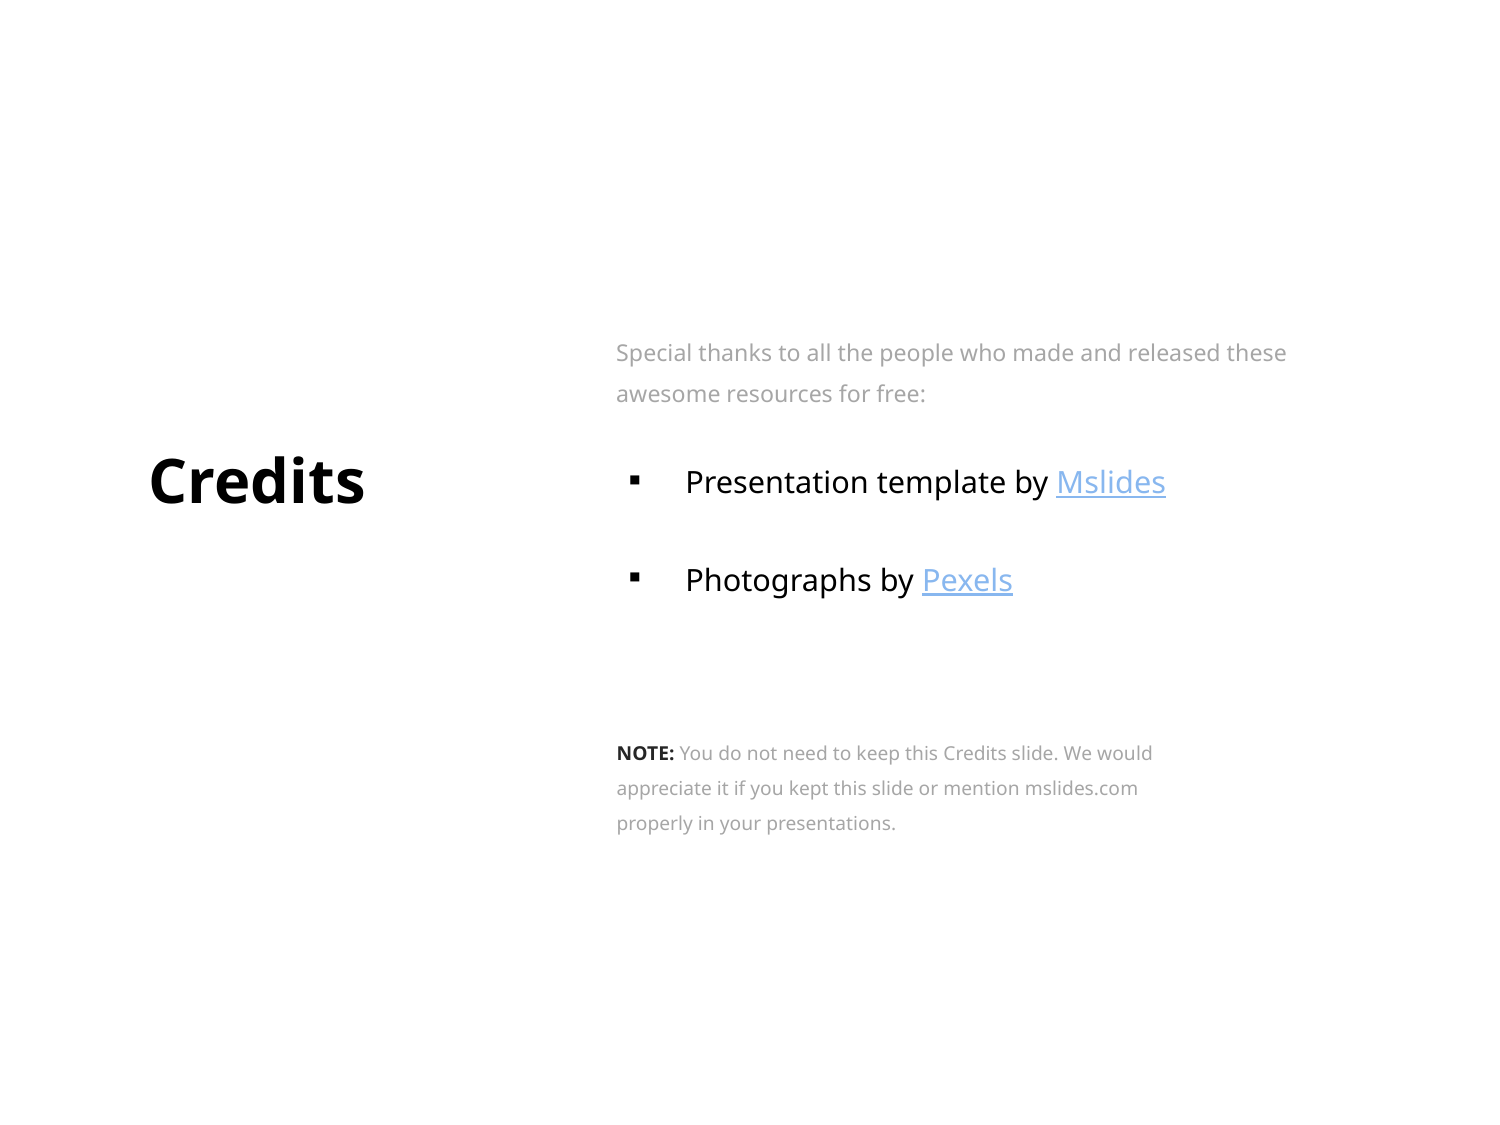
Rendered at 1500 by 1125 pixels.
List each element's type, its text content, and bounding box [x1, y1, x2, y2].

text_box Special thanks to all the people who made and released these awesome resources for free: Presentation template by Mslides Photographs by Pexels [616, 324, 1347, 643]
text_box Credits [148, 424, 547, 543]
text_box NOTE: You do not need to keep this Credits slide. We would appreciate it if you kept this slide or mention mslides.com properly in your presentations. [616, 729, 1205, 944]
